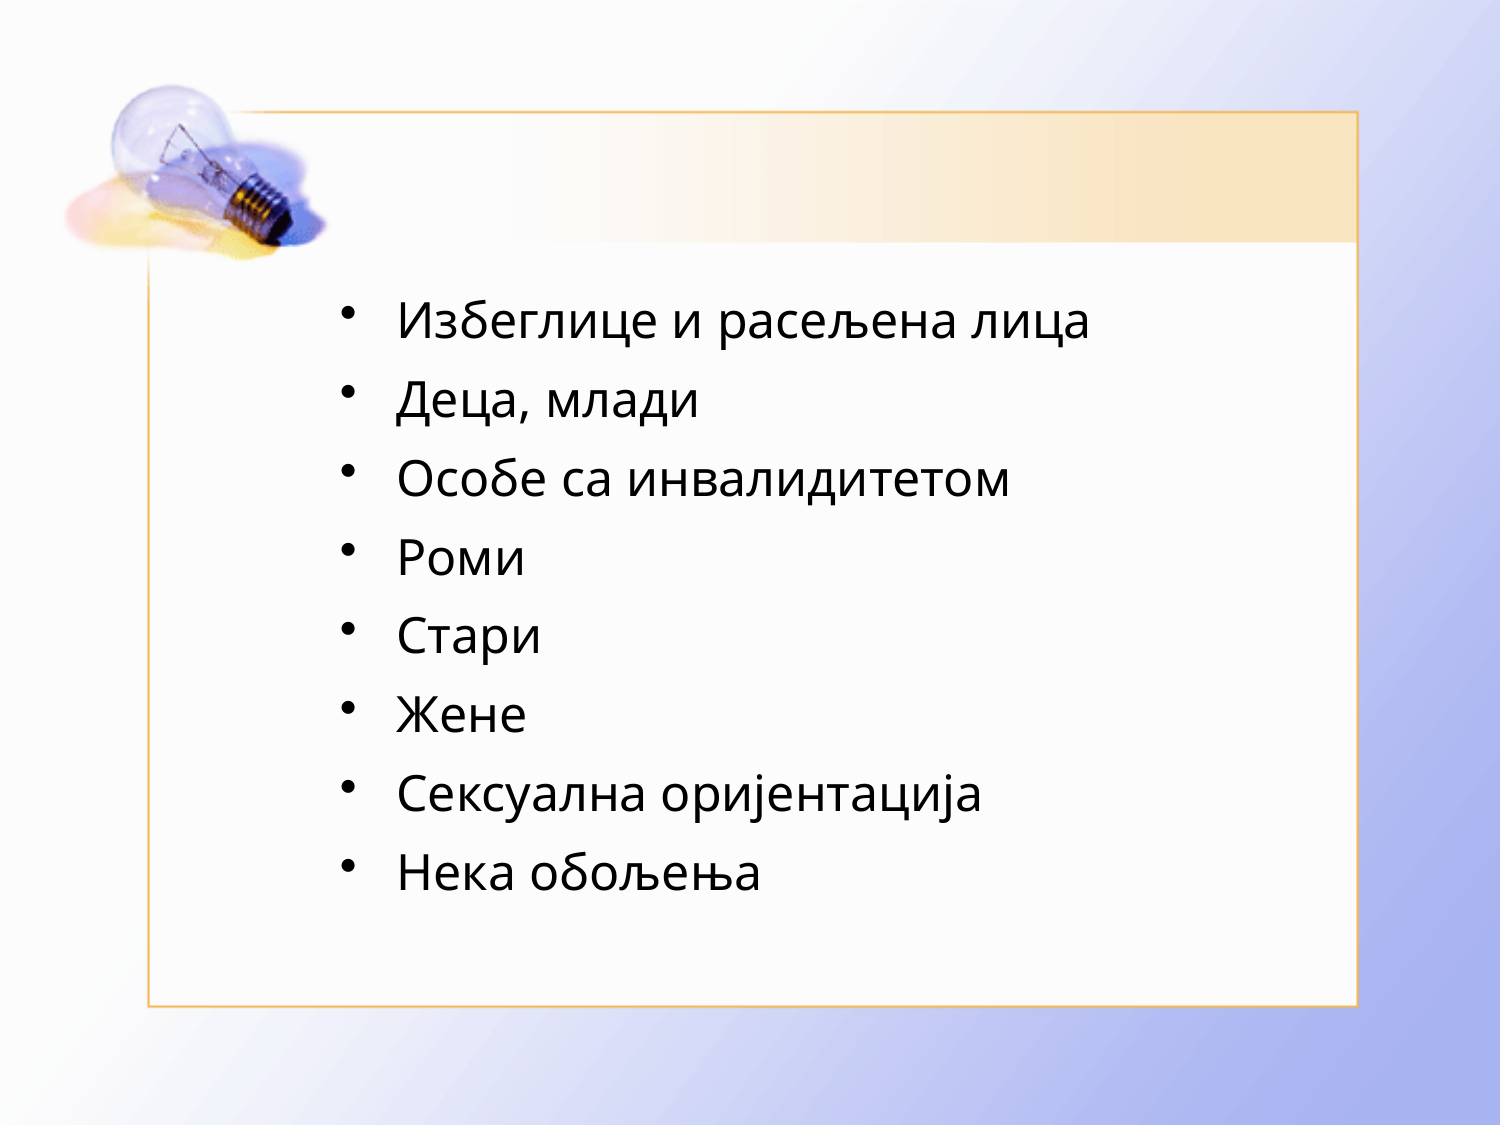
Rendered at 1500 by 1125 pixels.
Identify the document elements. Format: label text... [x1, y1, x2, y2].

list Избеглице и расељена лица Деца, млади Особе са инвалидитетом Роми Стари Жене Сексуална оријентација Нека обољења [324, 287, 1276, 926]
picture [0, 0, 1500, 1125]
